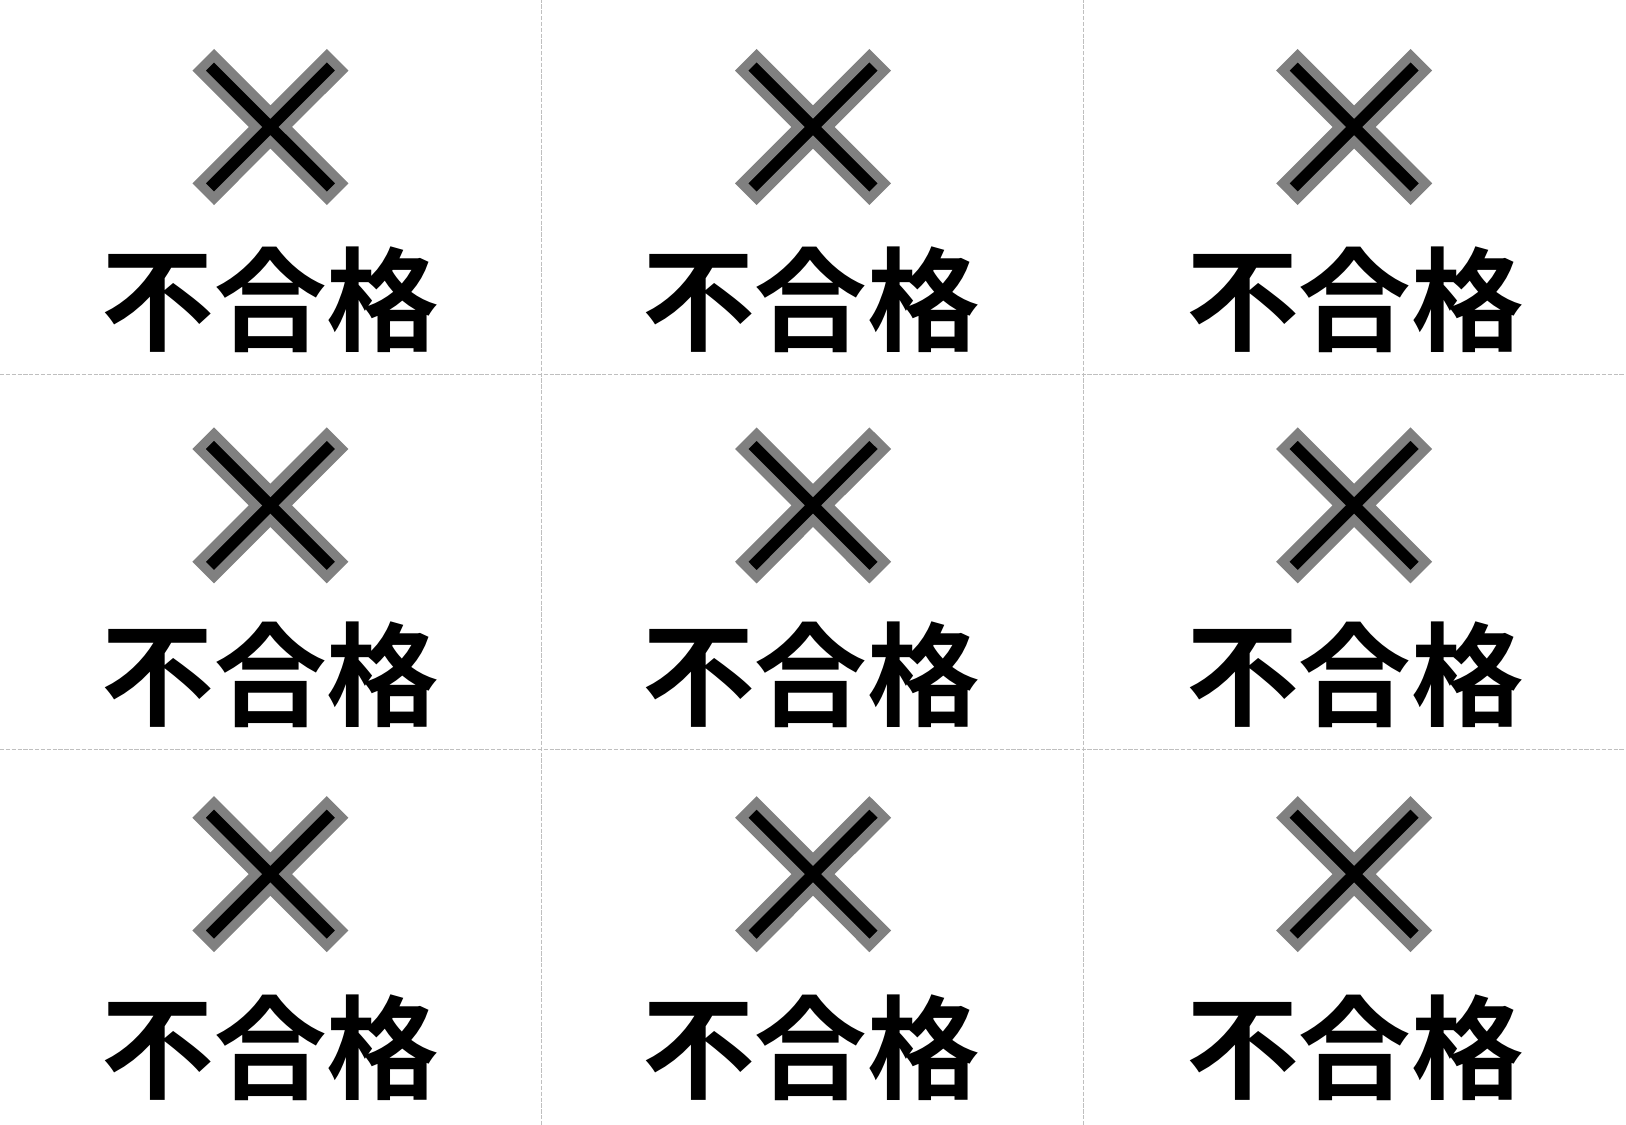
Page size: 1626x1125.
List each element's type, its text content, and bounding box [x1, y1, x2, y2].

text_box [197, 801, 344, 947]
text_box 不合格 [101, 977, 440, 1113]
text_box 不合格 [101, 229, 440, 365]
text_box 不合格 [101, 604, 440, 740]
text_box [1281, 432, 1427, 579]
text_box [197, 54, 344, 200]
text_box 不合格 [1185, 604, 1524, 740]
text_box 不合格 [641, 977, 980, 1113]
text_box 不合格 [1185, 977, 1524, 1113]
text_box [740, 801, 886, 947]
text_box [740, 54, 886, 200]
text_box 不合格 [641, 229, 980, 365]
text_box [740, 432, 886, 579]
text_box 不合格 [1185, 229, 1524, 365]
text_box 不合格 [641, 604, 980, 740]
text_box [1281, 54, 1427, 200]
text_box [197, 432, 344, 579]
text_box [1281, 801, 1427, 947]
